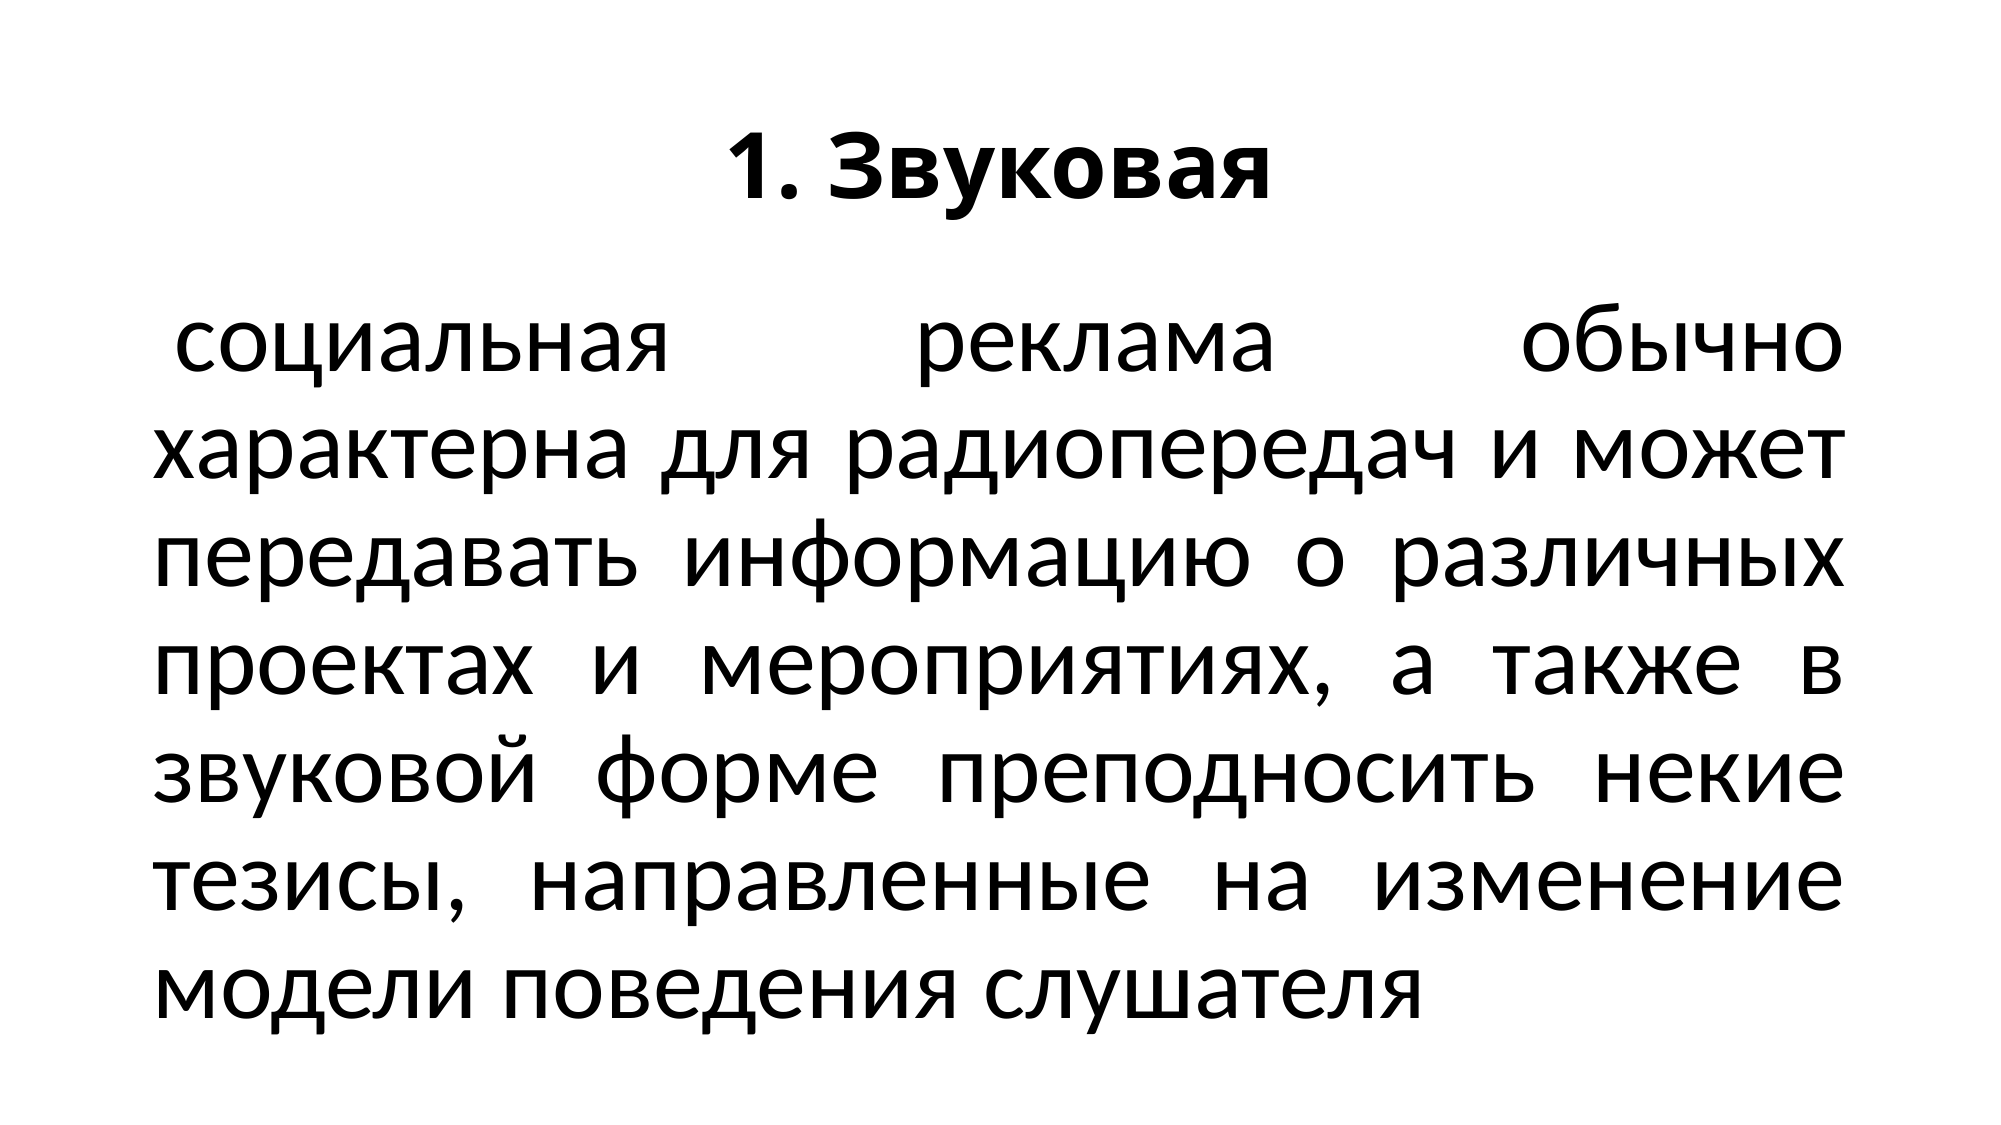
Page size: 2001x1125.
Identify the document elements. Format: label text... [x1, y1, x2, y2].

title 1. Звуковая [137, 59, 1863, 277]
list социальная реклама обычно характерна для радиопередач и может передавать информацию o различных проектах и мероприятиях, a также в звуковой форме преподносить некие тезисы, направленные на изменение модели поведения слушателя [137, 277, 1863, 1014]
